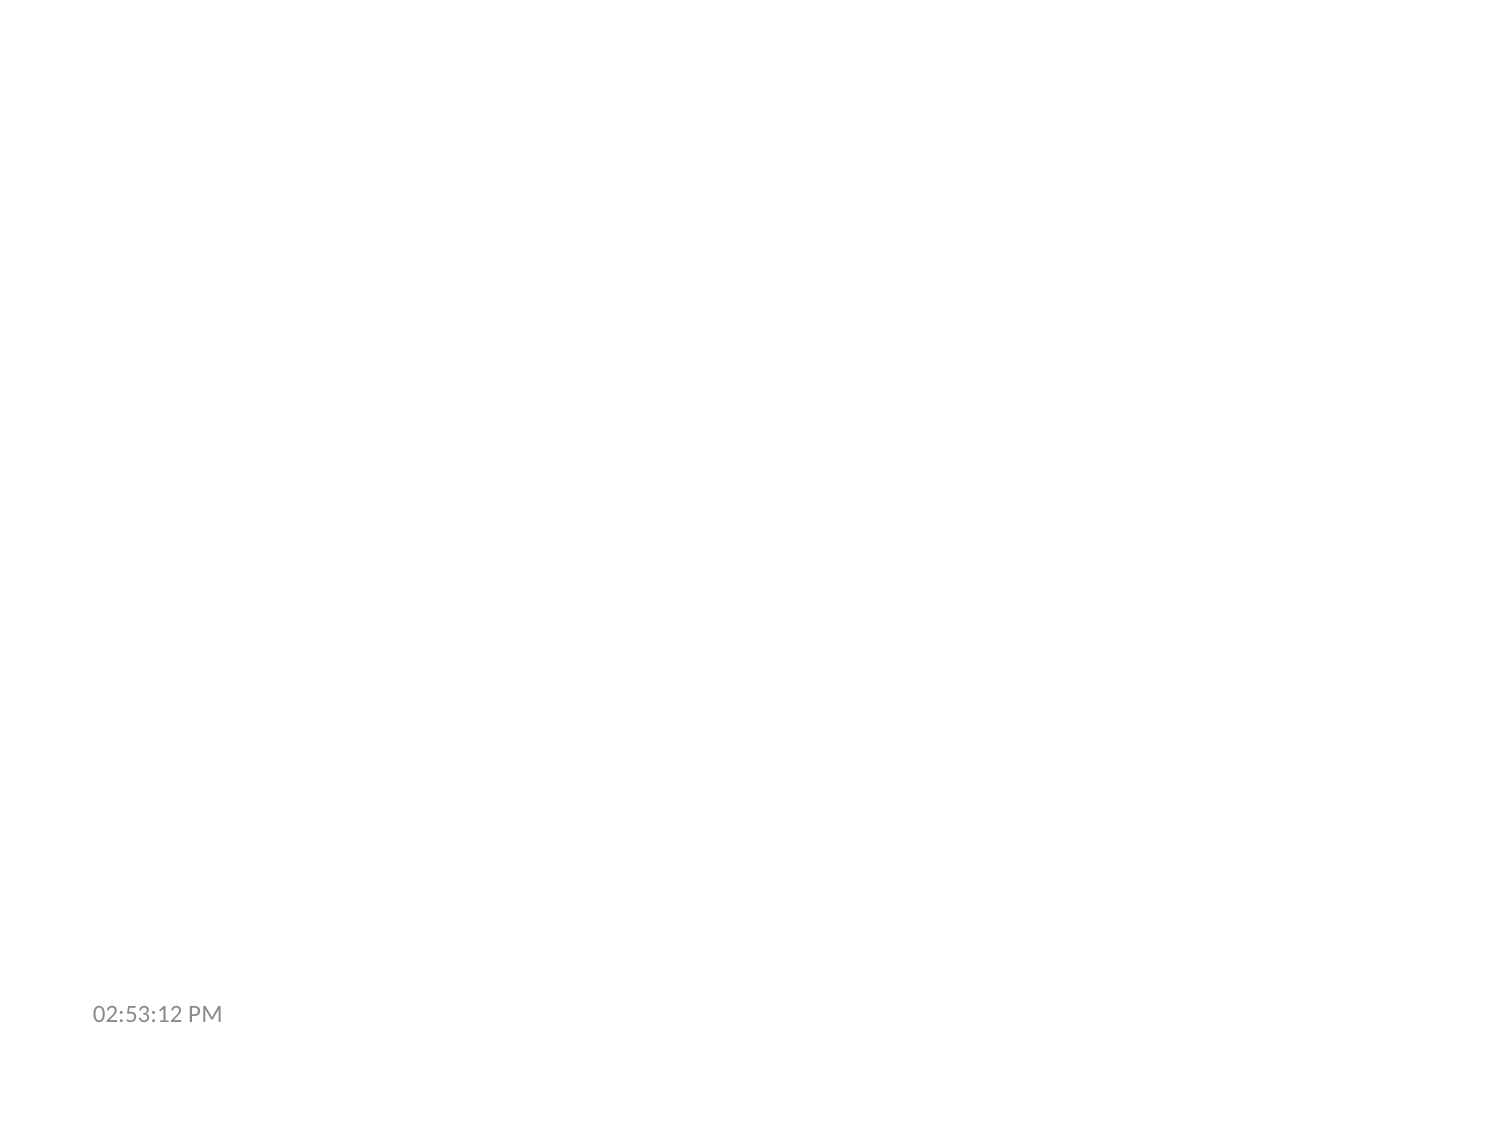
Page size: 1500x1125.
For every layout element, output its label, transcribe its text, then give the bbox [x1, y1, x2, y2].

text_box 3:35:09 PM [77, 982, 428, 1043]
